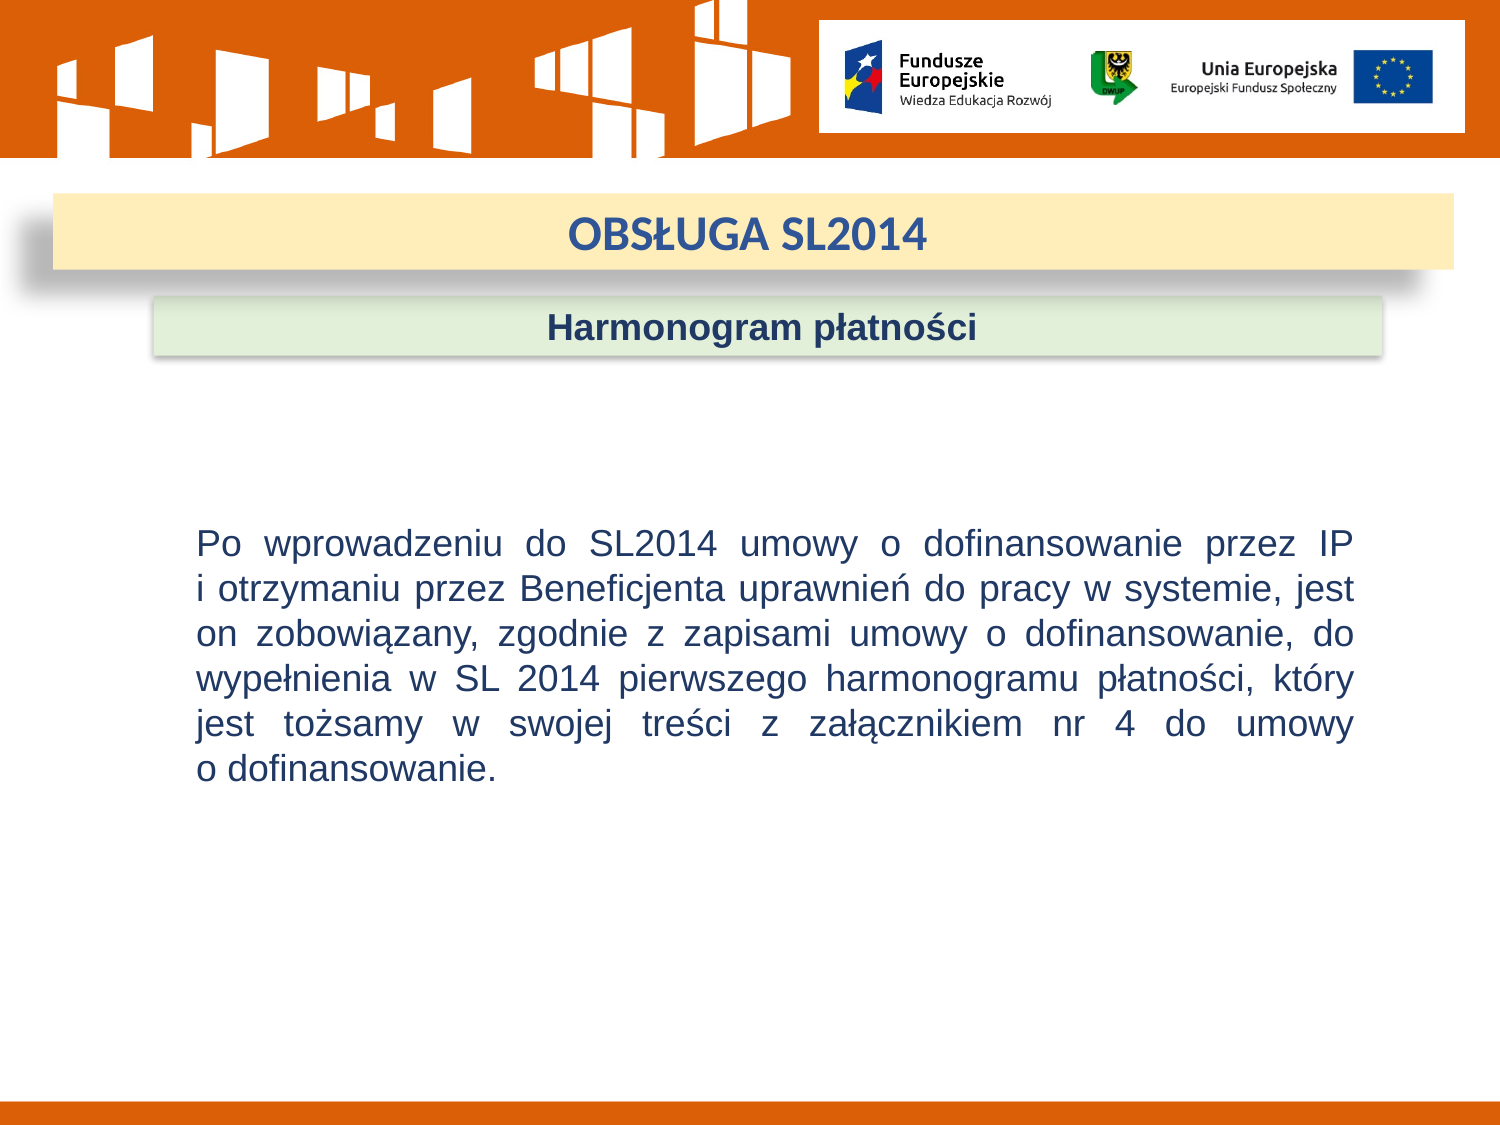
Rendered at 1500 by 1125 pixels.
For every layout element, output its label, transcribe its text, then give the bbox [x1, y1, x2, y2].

text_box Po wprowadzeniu do SL2014 umowy o dofinansowanie przez IP i otrzymaniu przez Beneficjenta uprawnień do pracy w systemie, jest on zobowiązany, zgodnie z zapisami umowy o dofinansowanie, do wypełnienia w SL 2014 pierwszego harmonogramu płatności, który jest tożsamy w swojej treści z załącznikiem nr 4 do umowy o dofinansowanie. [181, 511, 1370, 796]
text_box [826, 21, 1450, 133]
picture [0, 0, 1500, 1125]
text_box [819, 20, 1465, 133]
text_box Harmonogram płatności [153, 309, 1383, 356]
text_box OBSŁUGA SL2014 [53, 193, 1454, 270]
